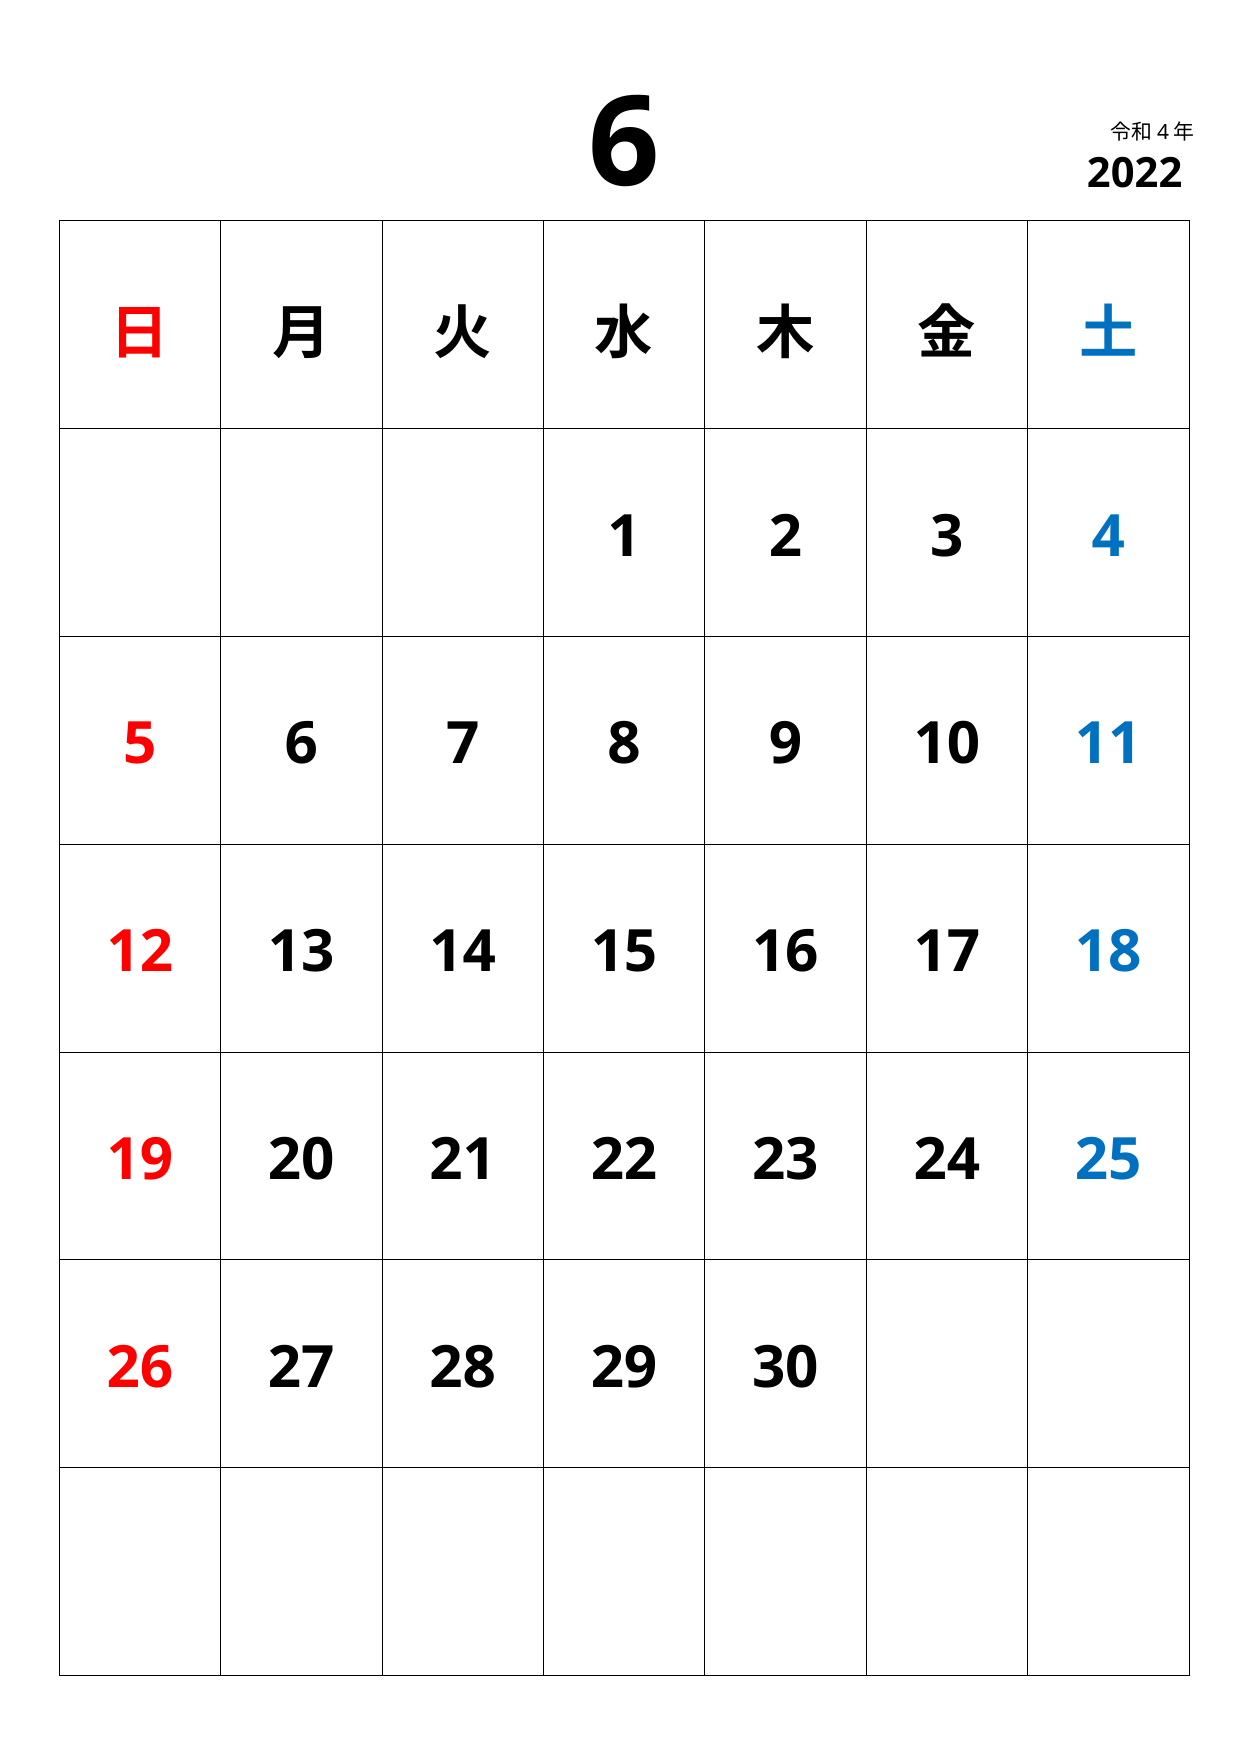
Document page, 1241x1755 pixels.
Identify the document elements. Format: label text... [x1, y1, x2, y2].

table_cell 30 [705, 1260, 866, 1467]
table_cell [60, 429, 220, 636]
table_cell [221, 429, 382, 636]
table_cell 16 [705, 845, 866, 1052]
table_cell 12 [60, 845, 220, 1052]
table_cell 13 [221, 845, 382, 1052]
table_header 火 [383, 221, 543, 428]
table_cell 3 [867, 429, 1027, 636]
table_cell 25 [1028, 1053, 1189, 1259]
table_cell 20 [221, 1053, 382, 1259]
table_cell [383, 1468, 543, 1675]
table_cell 2 [705, 429, 866, 636]
table_cell [221, 1468, 382, 1675]
table_cell 26 [60, 1260, 220, 1467]
text_box 2022 [1072, 138, 1198, 204]
table_cell [544, 1468, 704, 1675]
table_cell 18 [1028, 845, 1189, 1052]
table_cell [1028, 1468, 1189, 1675]
table_header 日 [60, 221, 220, 428]
table_header 金 [867, 221, 1027, 428]
table_cell 11 [1028, 637, 1189, 844]
table_header 水 [544, 221, 704, 428]
table_cell [60, 1468, 220, 1675]
table_cell [867, 1260, 1027, 1467]
table_header 木 [705, 221, 866, 428]
table_cell 6 [221, 637, 382, 844]
table_cell 4 [1028, 429, 1189, 636]
table_cell 9 [705, 637, 866, 844]
table_cell 14 [383, 845, 543, 1052]
table_cell 22 [544, 1053, 704, 1259]
table_cell 21 [383, 1053, 543, 1259]
table_cell 17 [867, 845, 1027, 1052]
table_cell 7 [383, 637, 543, 844]
table_header 土 [1028, 221, 1189, 428]
table_cell 27 [221, 1260, 382, 1467]
table_cell 28 [383, 1260, 543, 1467]
table_cell 24 [867, 1053, 1027, 1259]
table_cell 10 [867, 637, 1027, 844]
text_box 令和4年 [1095, 110, 1210, 151]
table_cell 29 [544, 1260, 704, 1467]
table_cell [383, 429, 543, 636]
table_cell 1 [544, 429, 704, 636]
table_cell [867, 1468, 1027, 1675]
table_cell 15 [544, 845, 704, 1052]
table_cell 5 [60, 637, 220, 844]
table_cell 8 [544, 637, 704, 844]
table_cell [705, 1468, 866, 1675]
text_box 6 [573, 53, 675, 219]
table_cell 23 [705, 1053, 866, 1259]
table_cell 19 [60, 1053, 220, 1259]
table_header 月 [221, 221, 382, 428]
table_cell [1028, 1260, 1189, 1467]
